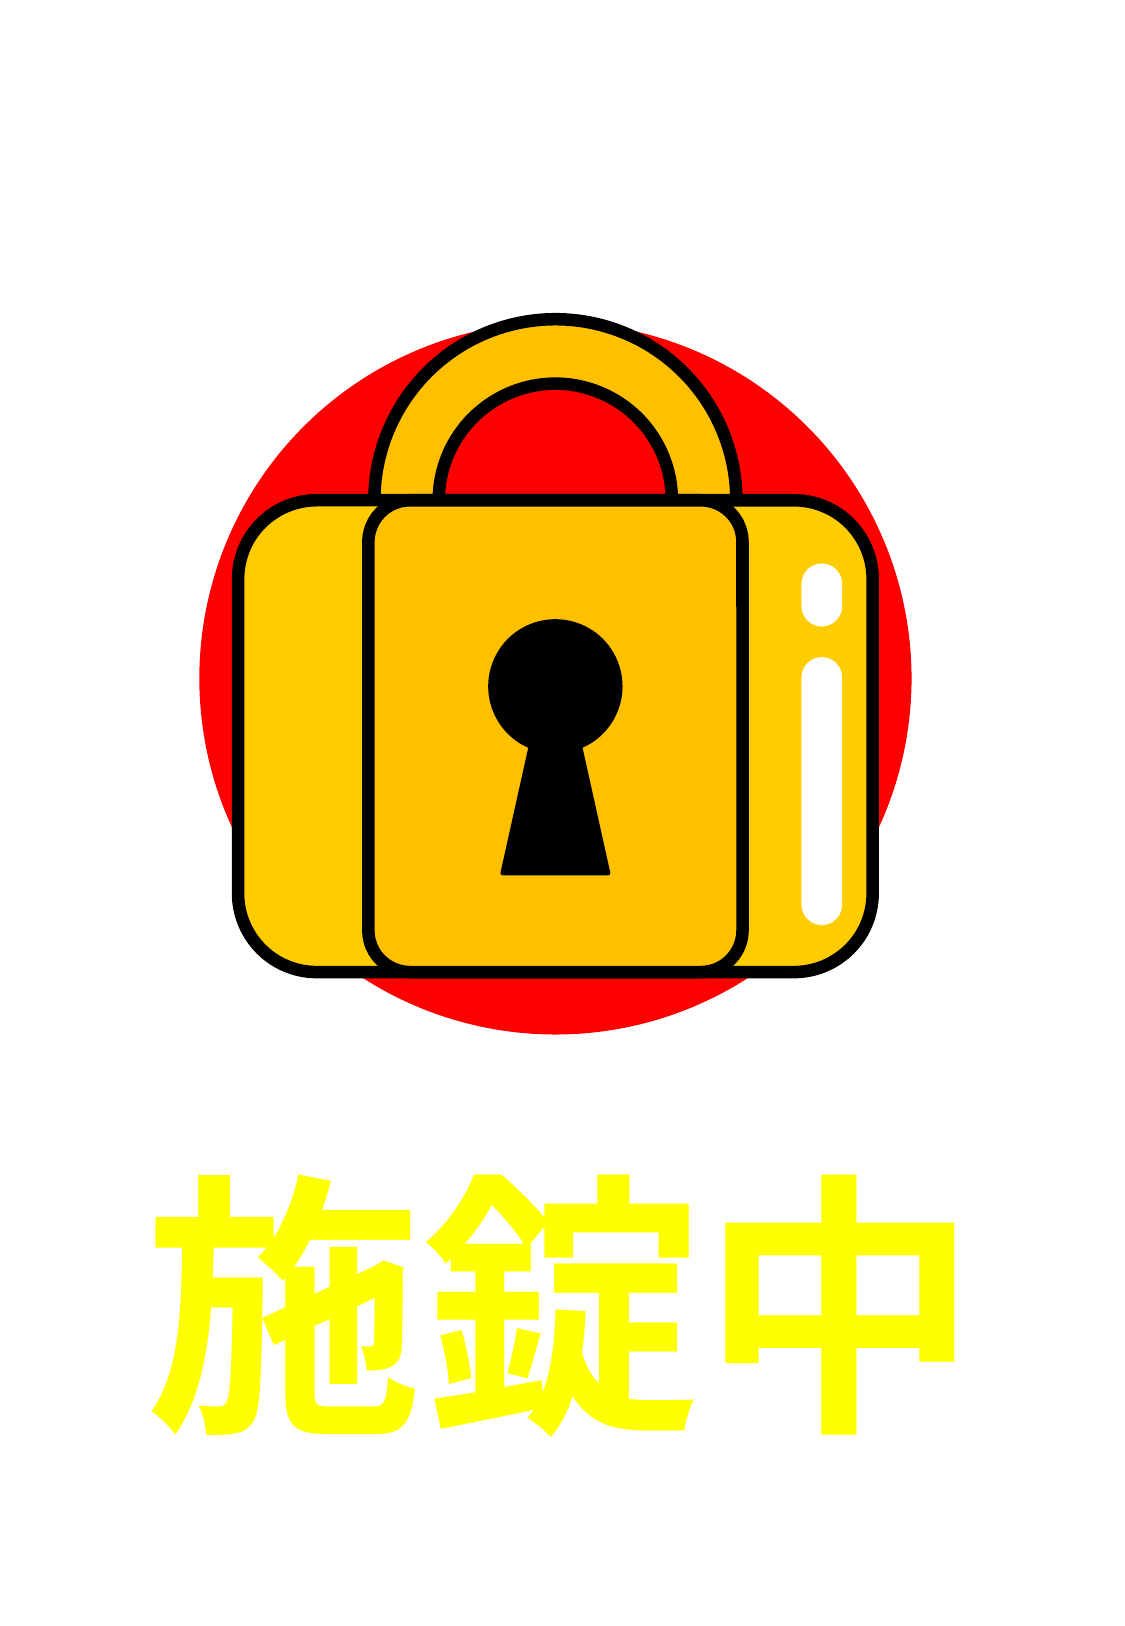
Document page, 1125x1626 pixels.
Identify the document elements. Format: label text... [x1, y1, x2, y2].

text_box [199, 318, 912, 1035]
text_box 施錠中 [0, 1126, 1125, 1474]
